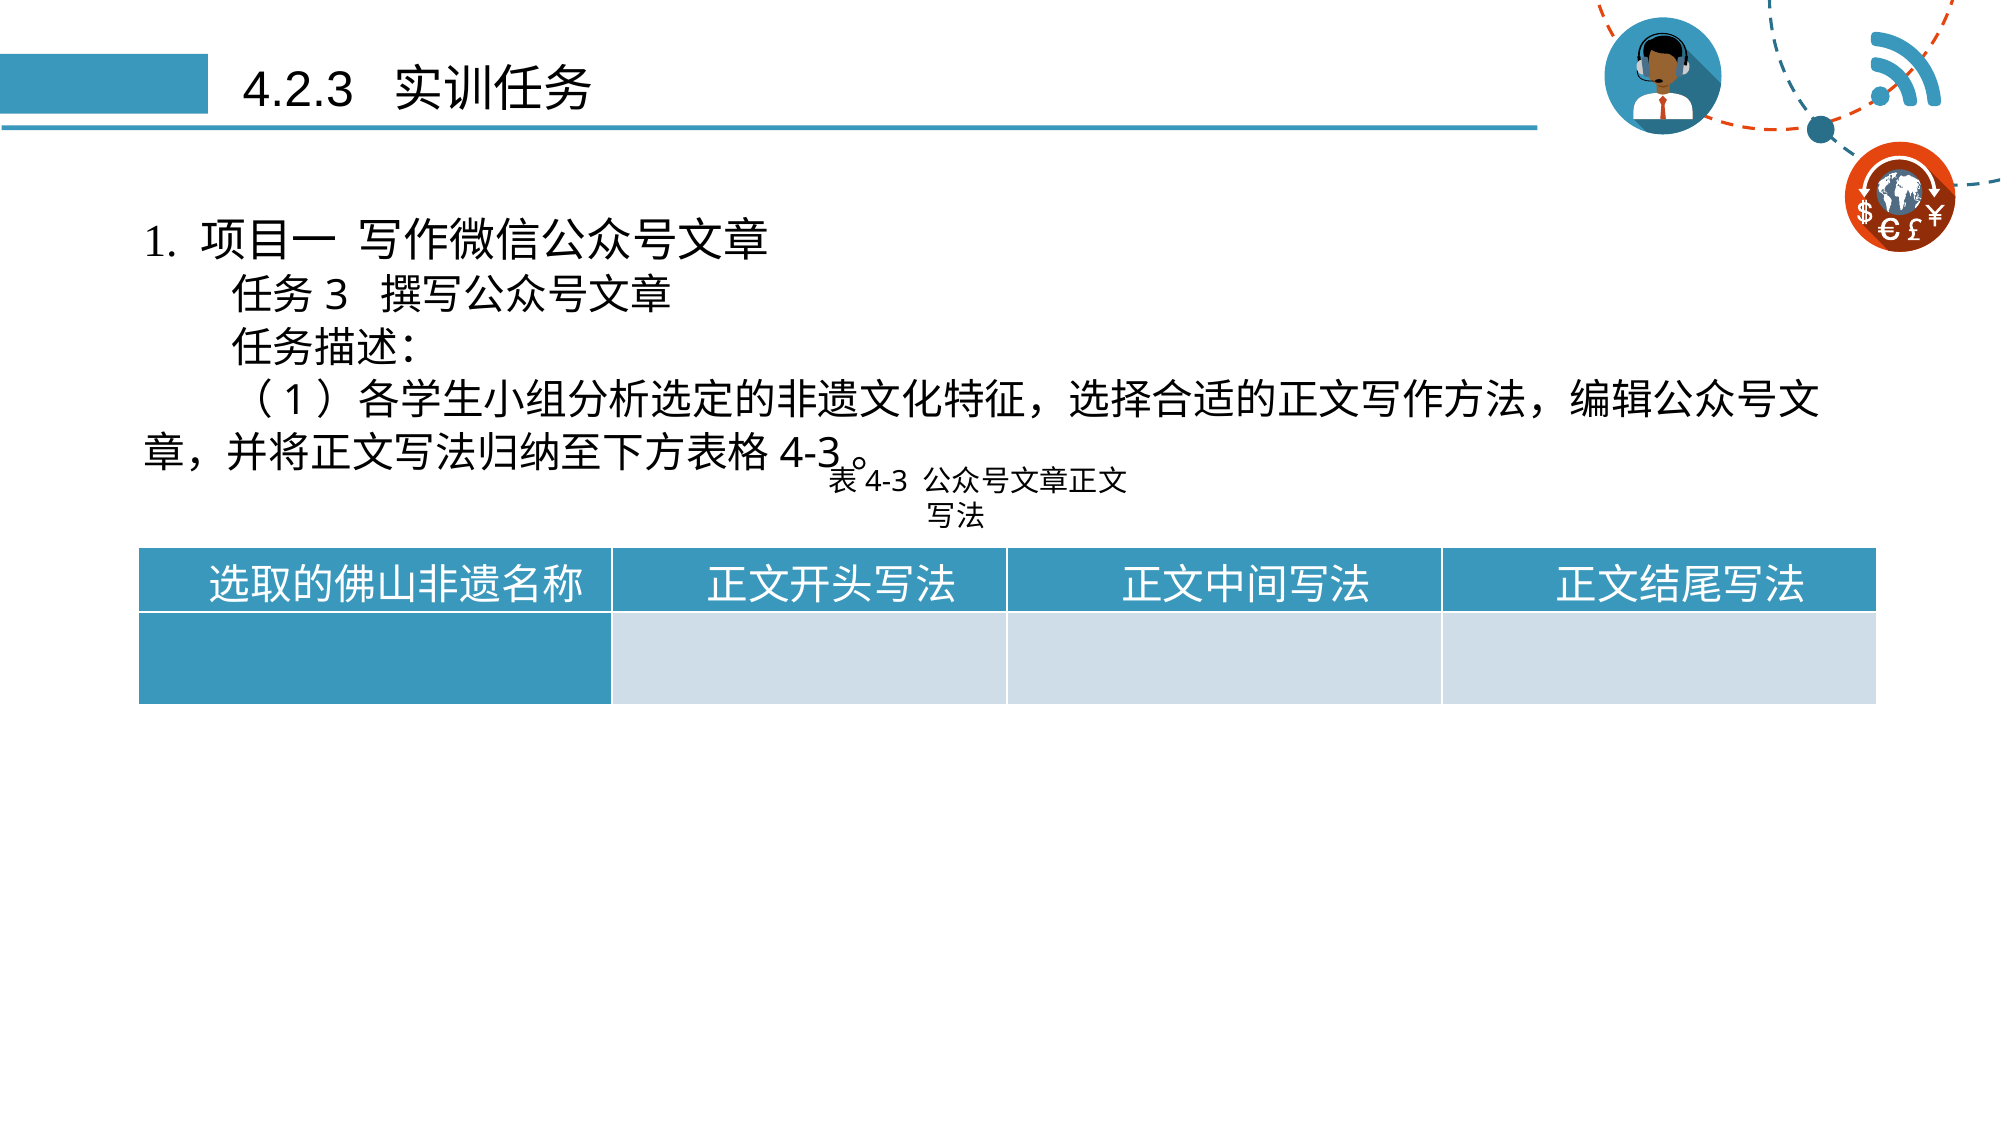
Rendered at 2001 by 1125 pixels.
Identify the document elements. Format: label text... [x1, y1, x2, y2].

list 1. 项目一 写作微信公众号文章 任务3 撰写公众号文章 任务描述： （1）各学生小组分析选定的非遗文化特征，选择合适的正文写作方法，编辑公众号文章，并将正文写法归纳至下方表格4-3。 [123, 173, 1863, 1022]
table_cell [1443, 613, 1876, 704]
table_header 正文中间写法 [1008, 548, 1441, 611]
table_cell [613, 613, 1006, 704]
text_box 表4-3 公众号文章正文写法 [762, 472, 1150, 546]
table_header 选取的佛山非遗名称 [139, 548, 611, 611]
title 4.2.3 实训任务 [222, 55, 1863, 127]
table_cell [1008, 613, 1441, 704]
table_cell [139, 613, 611, 704]
table_header 正文结尾写法 [1443, 548, 1876, 611]
table_header 正文开头写法 [613, 548, 1006, 611]
